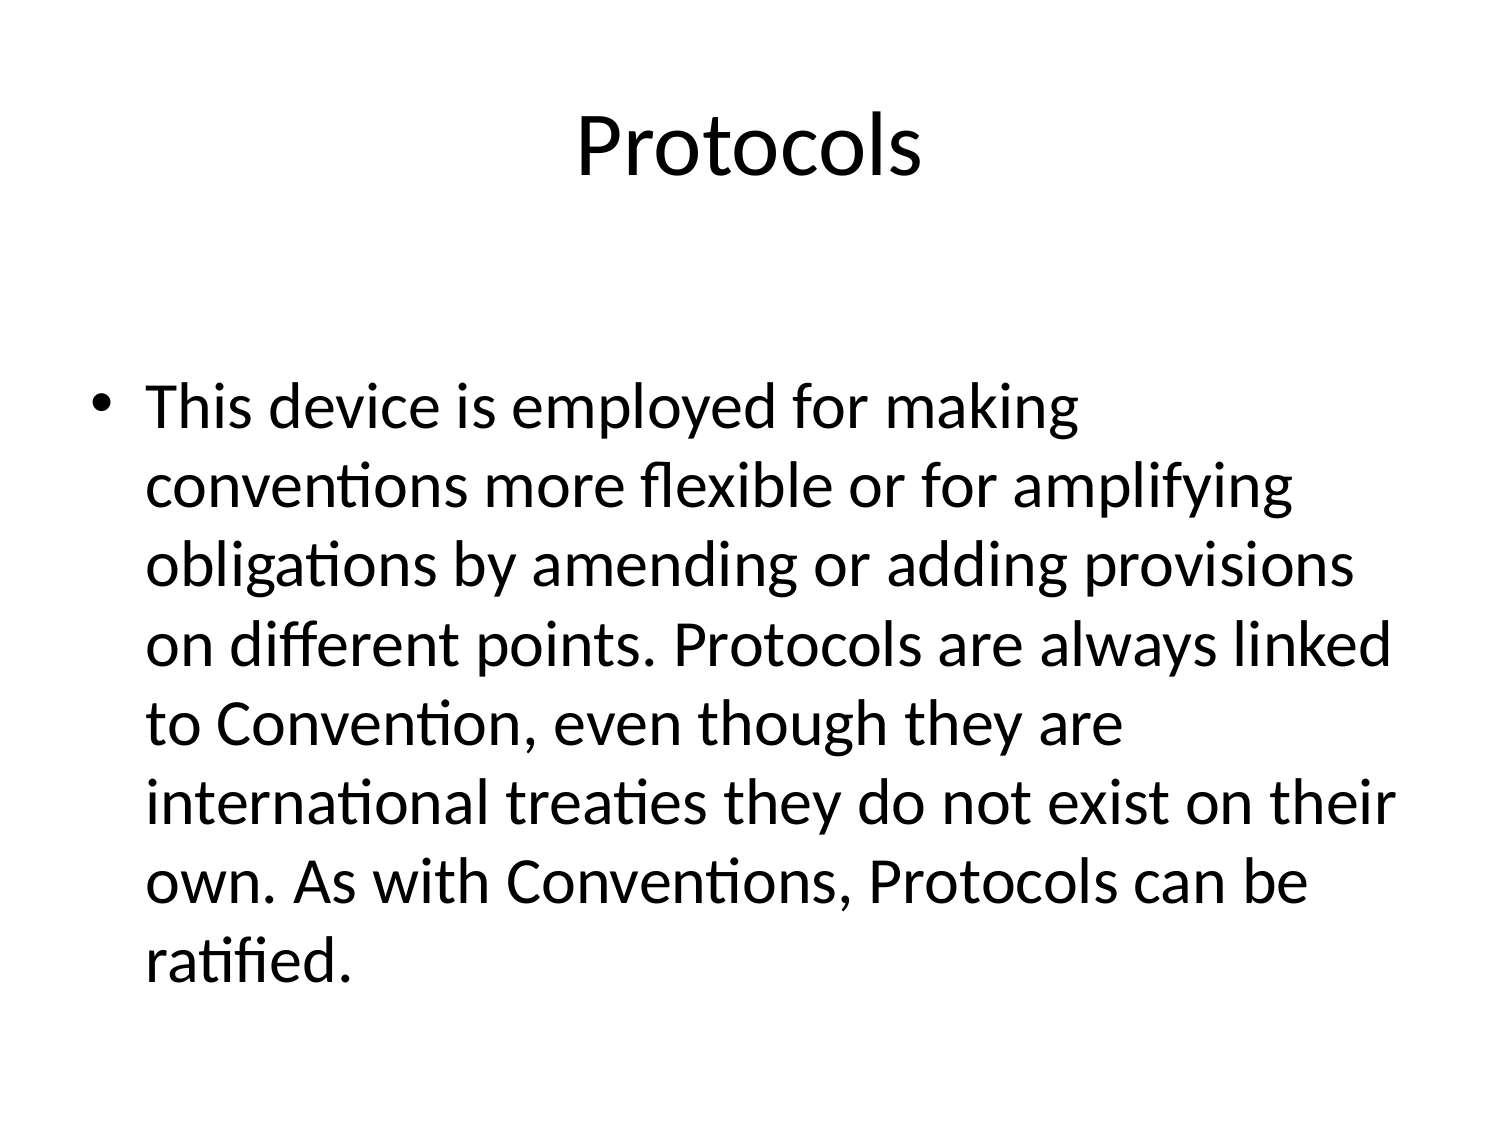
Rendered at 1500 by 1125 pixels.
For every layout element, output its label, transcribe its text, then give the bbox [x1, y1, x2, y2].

list This device is employed for making conventions more flexible or for amplifying obligations by amending or adding provisions on different points. Protocols are always linked to Convention, even though they are international treaties they do not exist on their own. As with Conventions, Protocols can be ratified. [75, 262, 1425, 1005]
title Protocols [75, 45, 1425, 233]
